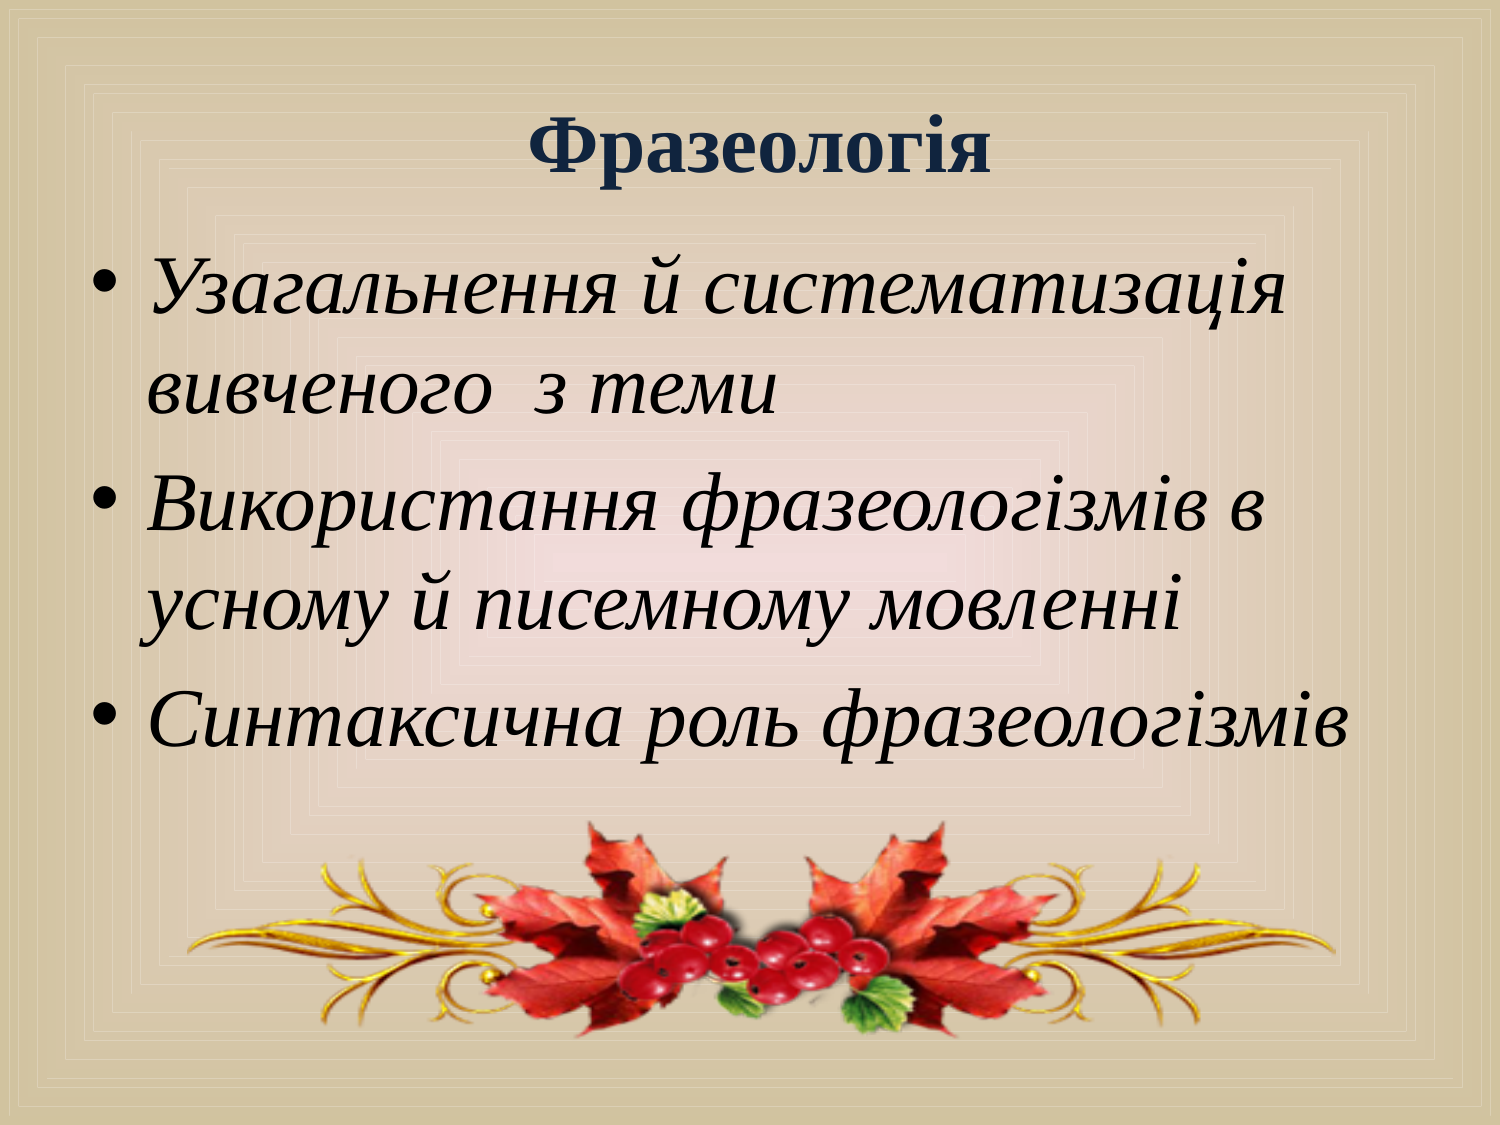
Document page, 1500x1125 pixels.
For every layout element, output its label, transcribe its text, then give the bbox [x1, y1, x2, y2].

title Фразеологія [75, 45, 1425, 222]
picture [187, 820, 1337, 1044]
list Узагальнення й систематизація вивченого з теми Використання фразеологізмів в усному й писемному мовленні Синтаксична роль фразеологізмів [75, 222, 1425, 1043]
